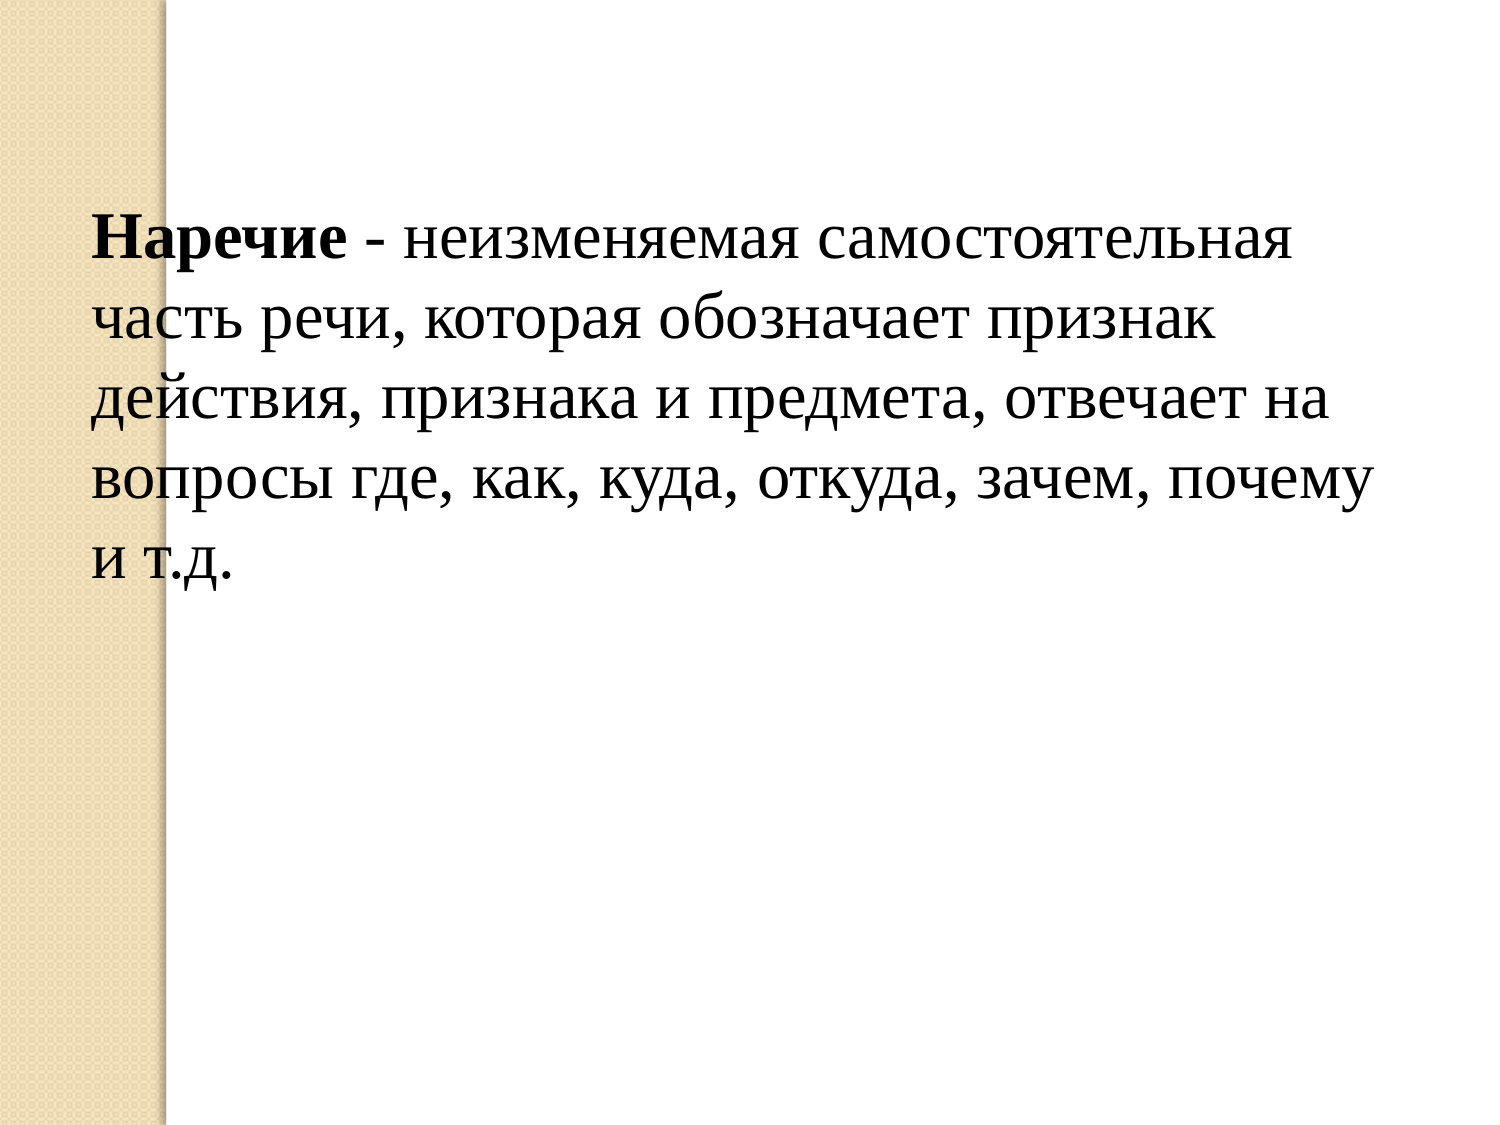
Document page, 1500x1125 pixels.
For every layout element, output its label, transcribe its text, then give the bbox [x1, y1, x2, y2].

text_box Наречие - неизменяемая самостоятельная часть речи, которая обозначает признак действия, признака и предмета, отвечает на вопросы где, как, куда, откуда, зачем, почему и т.д. [76, 184, 1412, 599]
